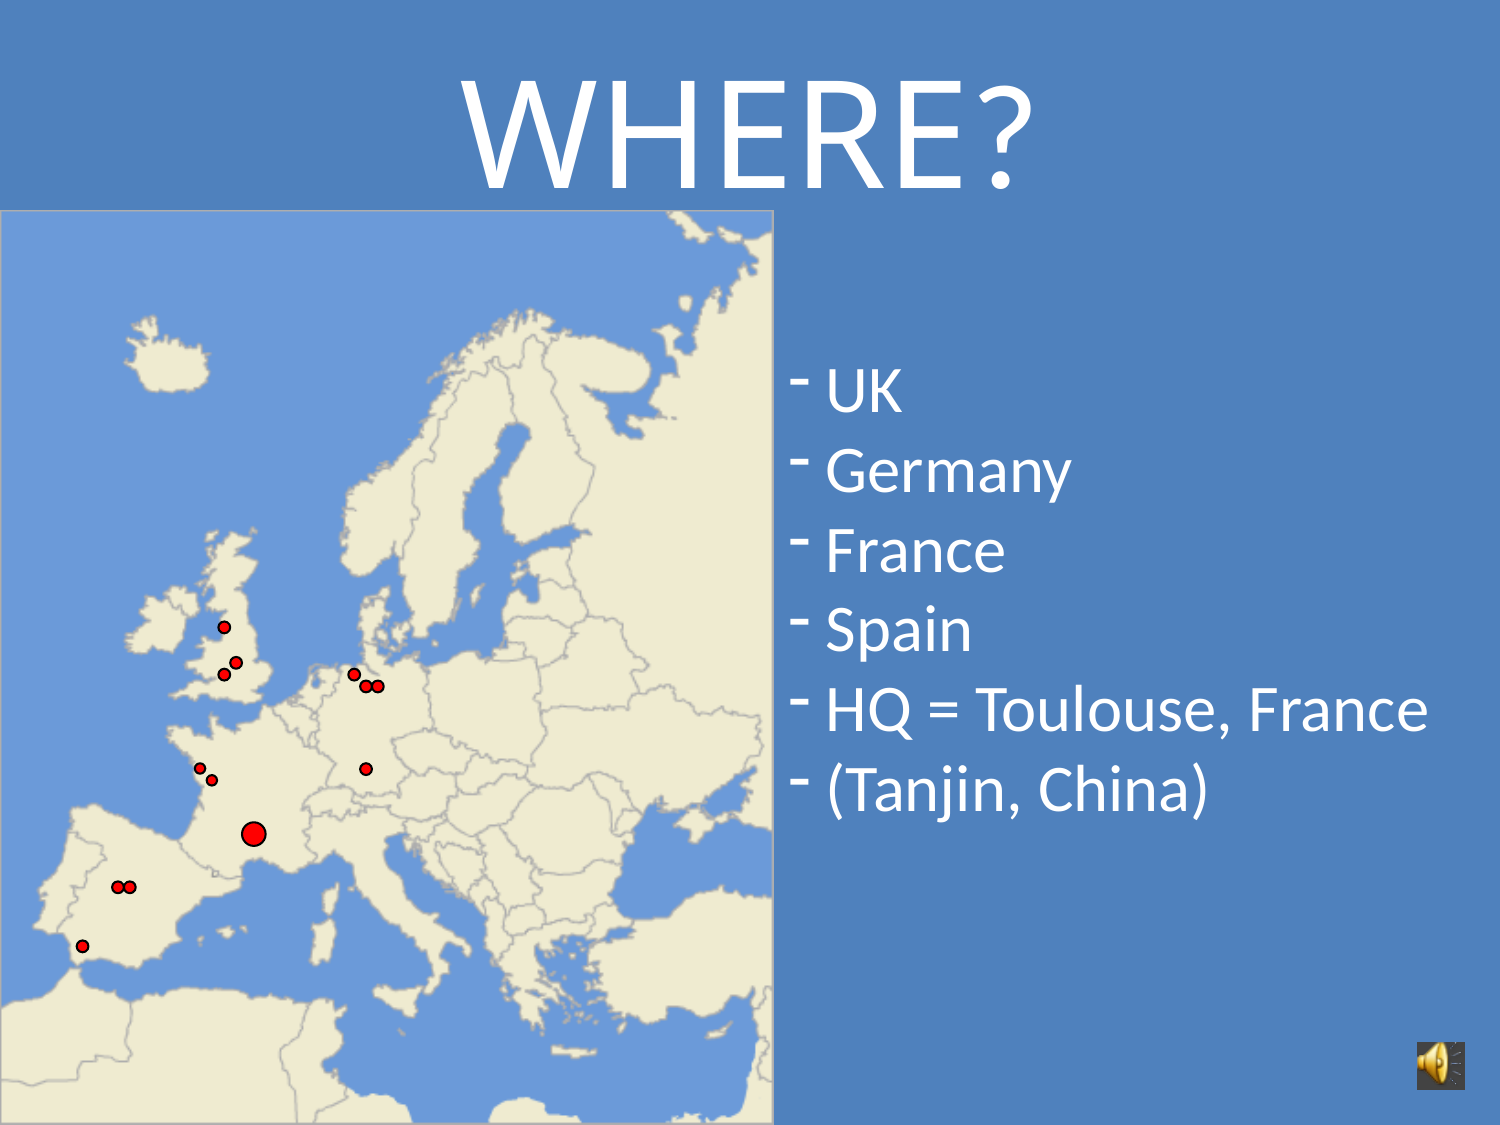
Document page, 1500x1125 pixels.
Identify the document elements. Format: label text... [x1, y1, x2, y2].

text_box UK Germany France Spain HQ = Toulouse, France (Tanjin, China) [777, 338, 1500, 833]
picture [1415, 1040, 1467, 1092]
picture [0, 210, 774, 1125]
text_box WHERE? [0, 30, 1500, 226]
